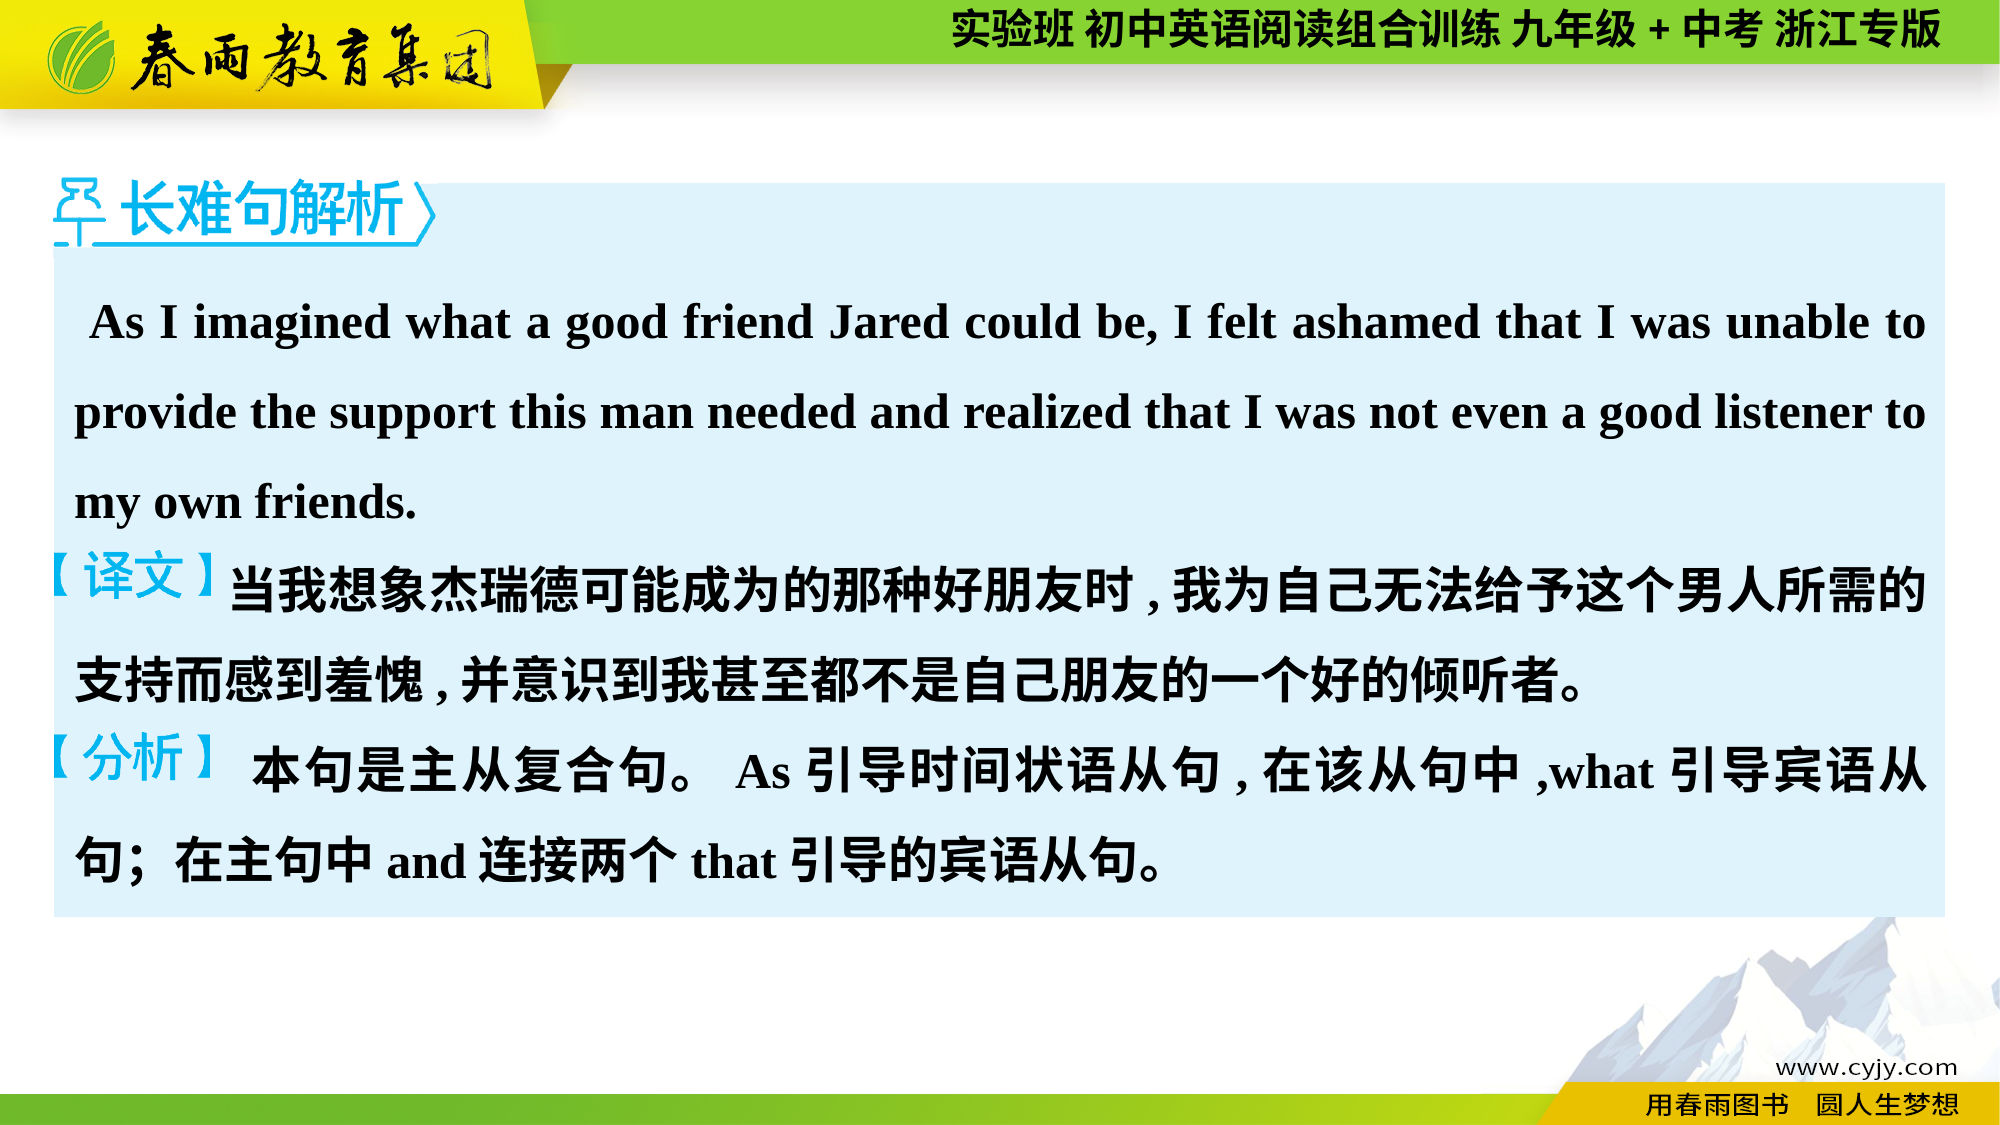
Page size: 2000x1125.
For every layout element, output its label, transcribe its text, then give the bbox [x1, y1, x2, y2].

list As I imagined what a good friend Jared could be, I felt ashamed that I was unable to provide the support this man needed and realized that I was not even a good listener to my own friends. 当我想象杰瑞德可能成为的那种好朋友时,我为自己无法给予这个男人所需的支持而感到羞愧,并意识到我甚至都不是自己朋友的一个好的倾听者。 本句是主从复合句。As引导时间状语从句,在该从句中,what引导宾语从句；在主句中and连接两个that引导的宾语从句。 [59, 928, 1944, 936]
picture [0, 0, 2000, 1125]
